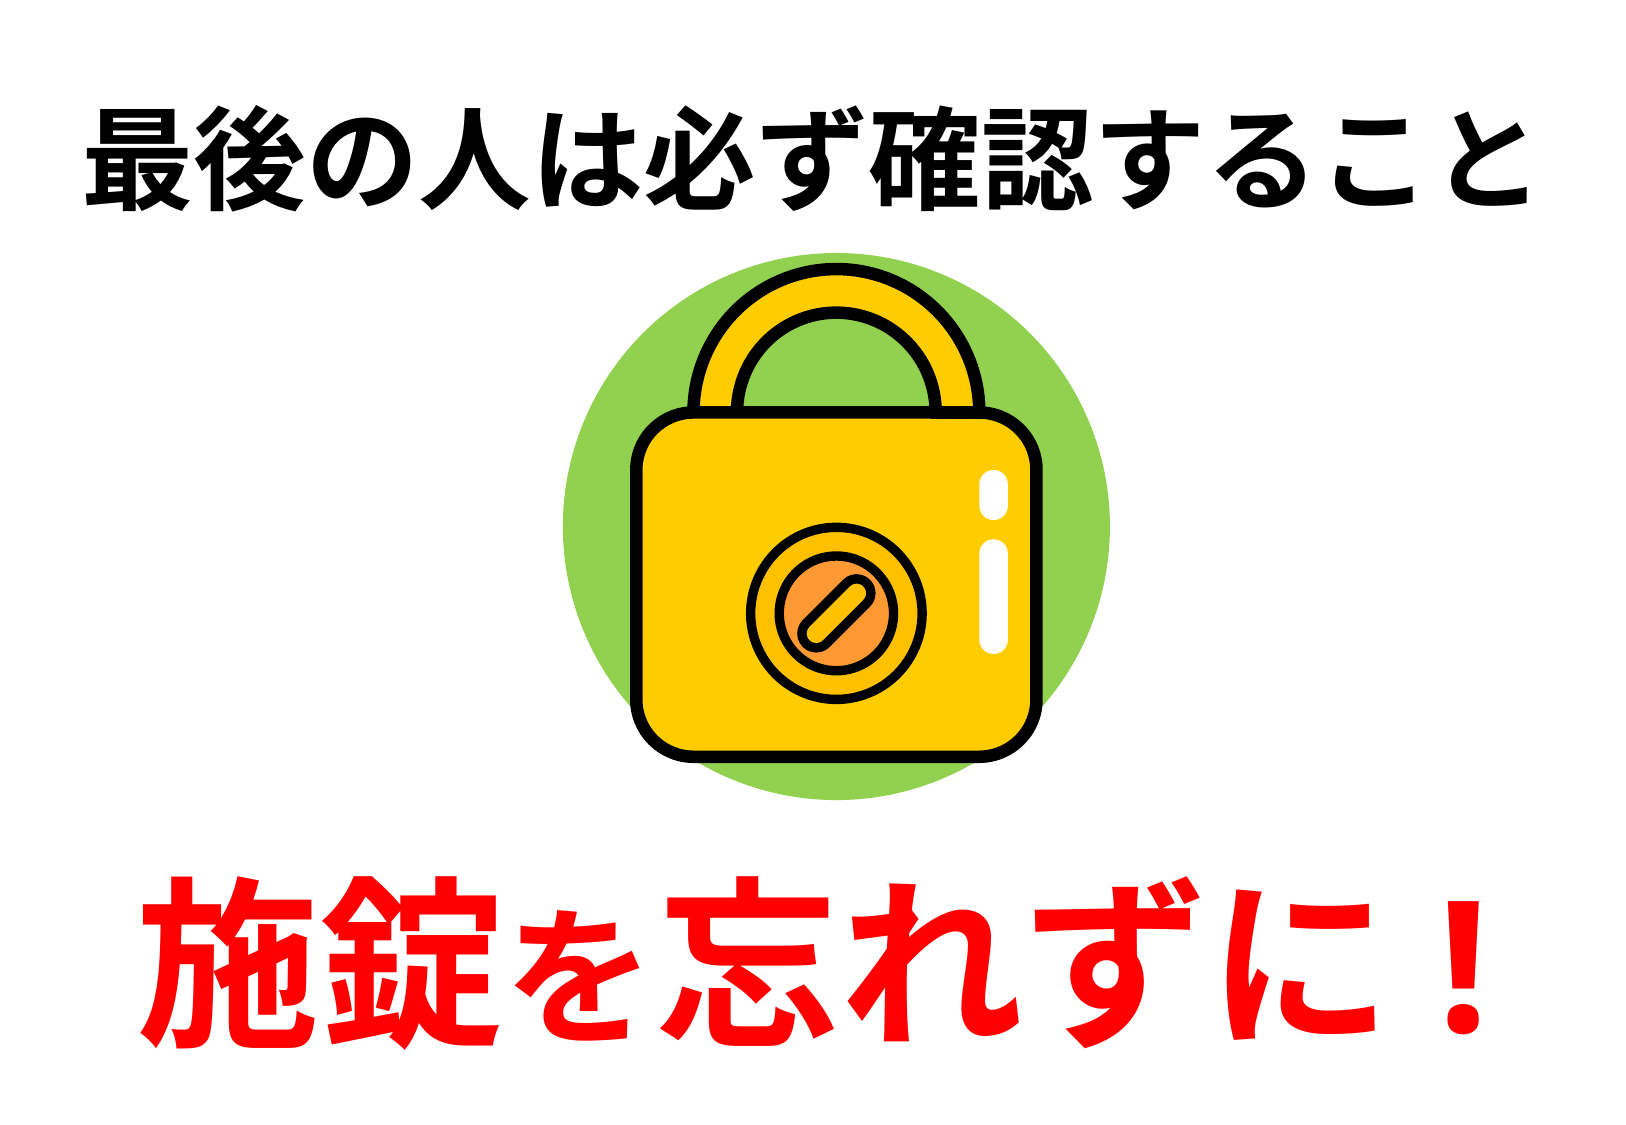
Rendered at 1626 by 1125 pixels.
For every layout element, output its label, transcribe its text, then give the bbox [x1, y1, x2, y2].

text_box 最後の人は必ず確認すること [0, 81, 1625, 232]
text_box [562, 252, 1111, 801]
text_box 施錠を忘れずに! [0, 842, 1625, 1077]
